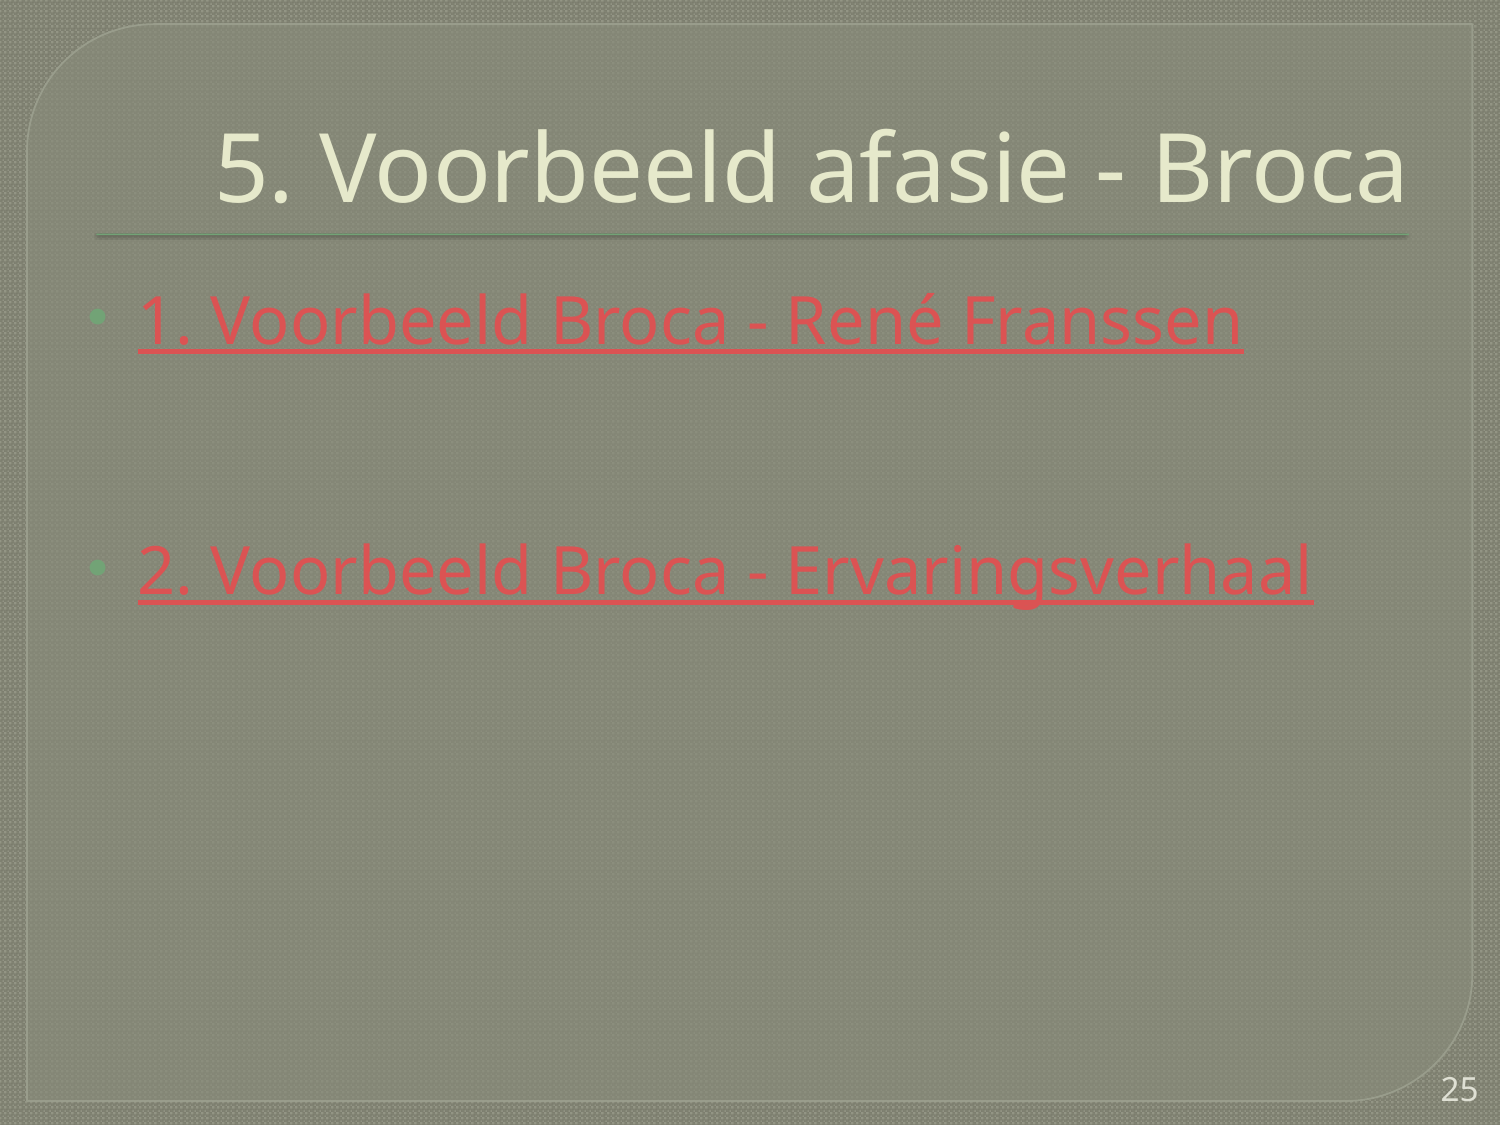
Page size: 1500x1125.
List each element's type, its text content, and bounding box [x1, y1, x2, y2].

title 5. Voorbeeld afasie - Broca [75, 41, 1425, 230]
slide_number 25 [1417, 1068, 1494, 1114]
list 1. Voorbeeld Broca - René Franssen 2. Voorbeeld Broca - Ervaringsverhaal [75, 270, 1425, 1013]
